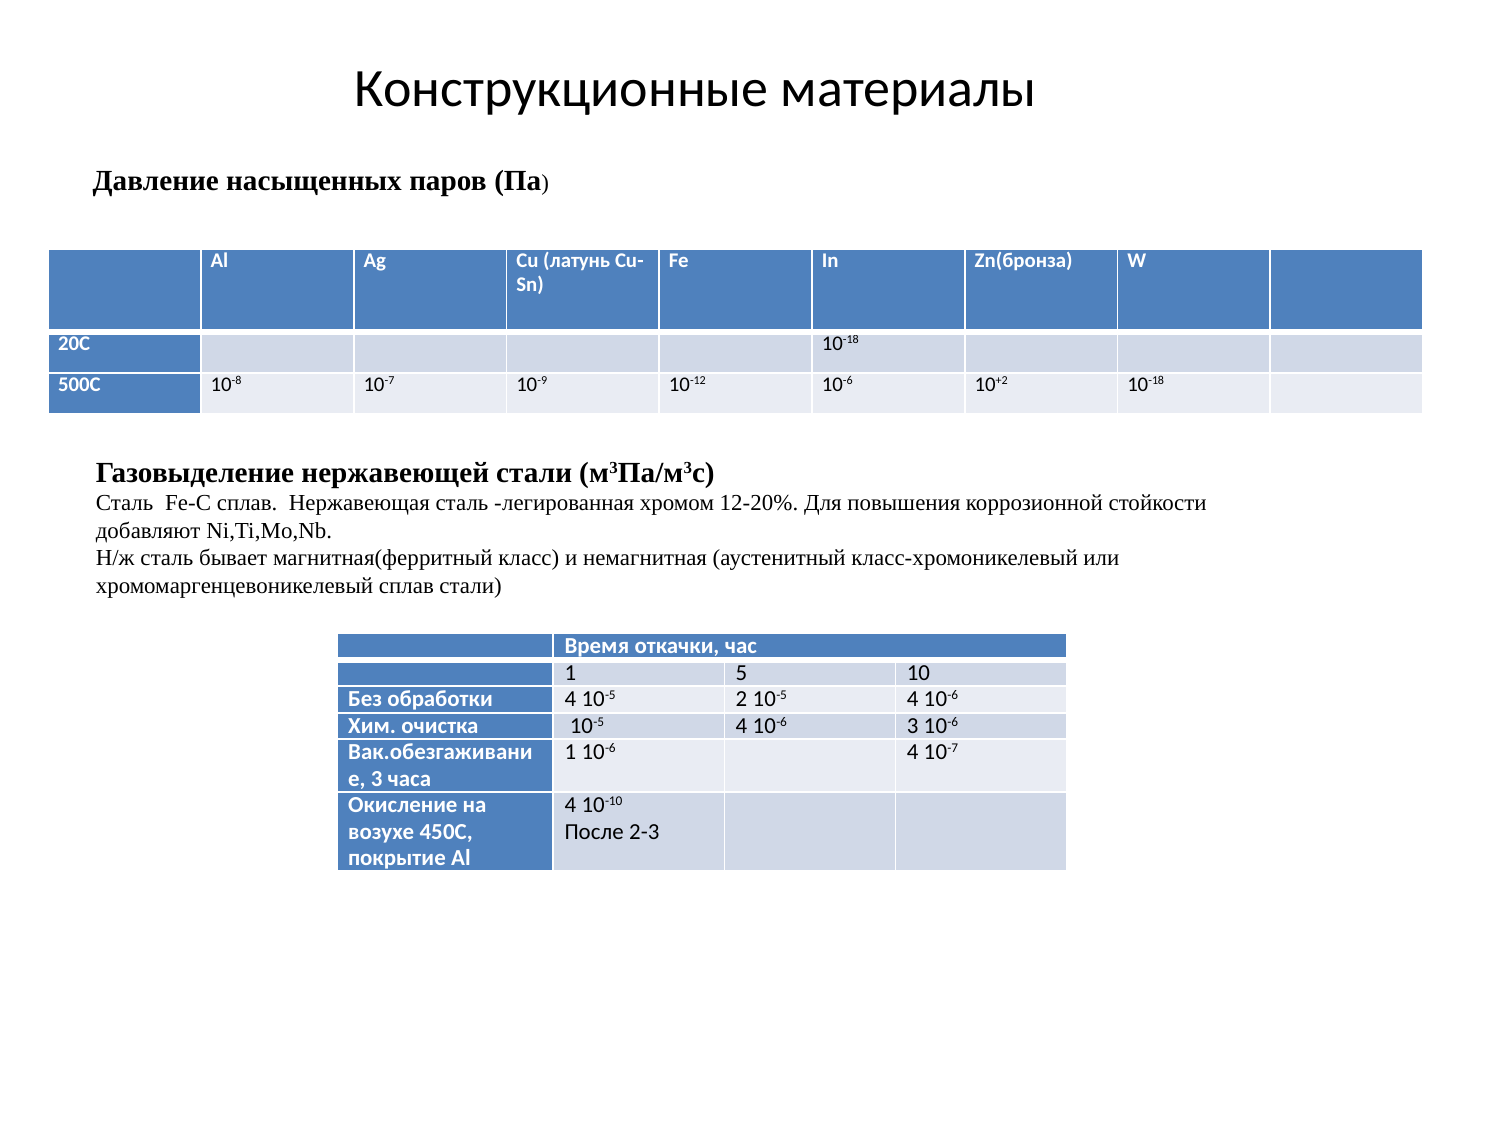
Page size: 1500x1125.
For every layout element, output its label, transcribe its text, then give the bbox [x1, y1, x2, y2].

table_header Cu (латунь Cu-Sn) [507, 250, 658, 329]
table_cell 10+2 [966, 374, 1117, 413]
table_cell 10-12 [660, 374, 811, 413]
table_cell Окисление на возухе 450С, покрытие Al [338, 793, 552, 870]
table_cell Без обработки [338, 687, 552, 712]
table_cell 5 [725, 663, 895, 685]
table_cell 20C [49, 335, 200, 372]
table_cell 3 10-6 [896, 714, 1066, 738]
table_cell 4 10-10 После 2-3 [554, 793, 724, 870]
table_cell 10-5 [554, 714, 724, 738]
table_header Fe [660, 250, 811, 329]
table_header W [1118, 250, 1269, 329]
table_header In [813, 250, 964, 329]
table_cell Вак.обезгаживание, 3 часа [338, 740, 552, 791]
table_cell 2 10-5 [725, 687, 895, 712]
table_cell [725, 793, 895, 870]
table_cell [1118, 335, 1269, 372]
table_cell [966, 335, 1117, 372]
table_cell 10 [896, 663, 1066, 685]
title Конструкционные материалы [75, 45, 1317, 126]
table_cell [725, 740, 895, 791]
table_cell 10-18 [1118, 374, 1269, 413]
table_cell [1271, 374, 1422, 413]
table_cell [1271, 335, 1422, 372]
table_cell 10-8 [202, 374, 353, 413]
table_cell [507, 335, 658, 372]
table_header Al [202, 250, 353, 329]
table_cell [202, 335, 353, 372]
table_cell 10-18 [813, 335, 964, 372]
table_header Ag [355, 250, 506, 329]
table_cell 10-9 [507, 374, 658, 413]
text_box Давление насыщенных паров (Па) [77, 153, 1261, 249]
text_box Газовыделение нержавеющeй стали (м3Па/м3с) Сталь Fe-C сплав. Нержавеющая сталь -легированная хромом 12-20%. Для повышения коррозионной стойкости добавляют Ni,Ti,Mo,Nb. Н/ж сталь бывает магнитная(ферритный класс) и немагнитная (аустенитный класс-хромоникелевый или хромомаргенцевоникелевый сплав стали) [80, 445, 1323, 651]
table_cell 4 10-6 [725, 714, 895, 738]
table_cell 4 10-7 [896, 740, 1066, 791]
table_header Время откачки, час [554, 651, 1066, 657]
table_cell 1 [554, 663, 724, 685]
table_header [338, 651, 552, 657]
table_cell 10-6 [813, 374, 964, 413]
table_cell [660, 335, 811, 372]
table_cell 4 10-6 [896, 687, 1066, 712]
table_header [49, 250, 200, 329]
table_header Zn(бронза) [966, 250, 1117, 329]
table_cell 4 10-5 [554, 687, 724, 712]
table_header [1271, 250, 1422, 329]
table_cell 500C [49, 374, 200, 413]
table_cell Хим. очистка [338, 714, 552, 738]
table_cell [338, 663, 552, 685]
table_cell 10-7 [355, 374, 506, 413]
table_cell [896, 793, 1066, 870]
table_cell 1 10-6 [554, 740, 724, 791]
table_cell [355, 335, 506, 372]
